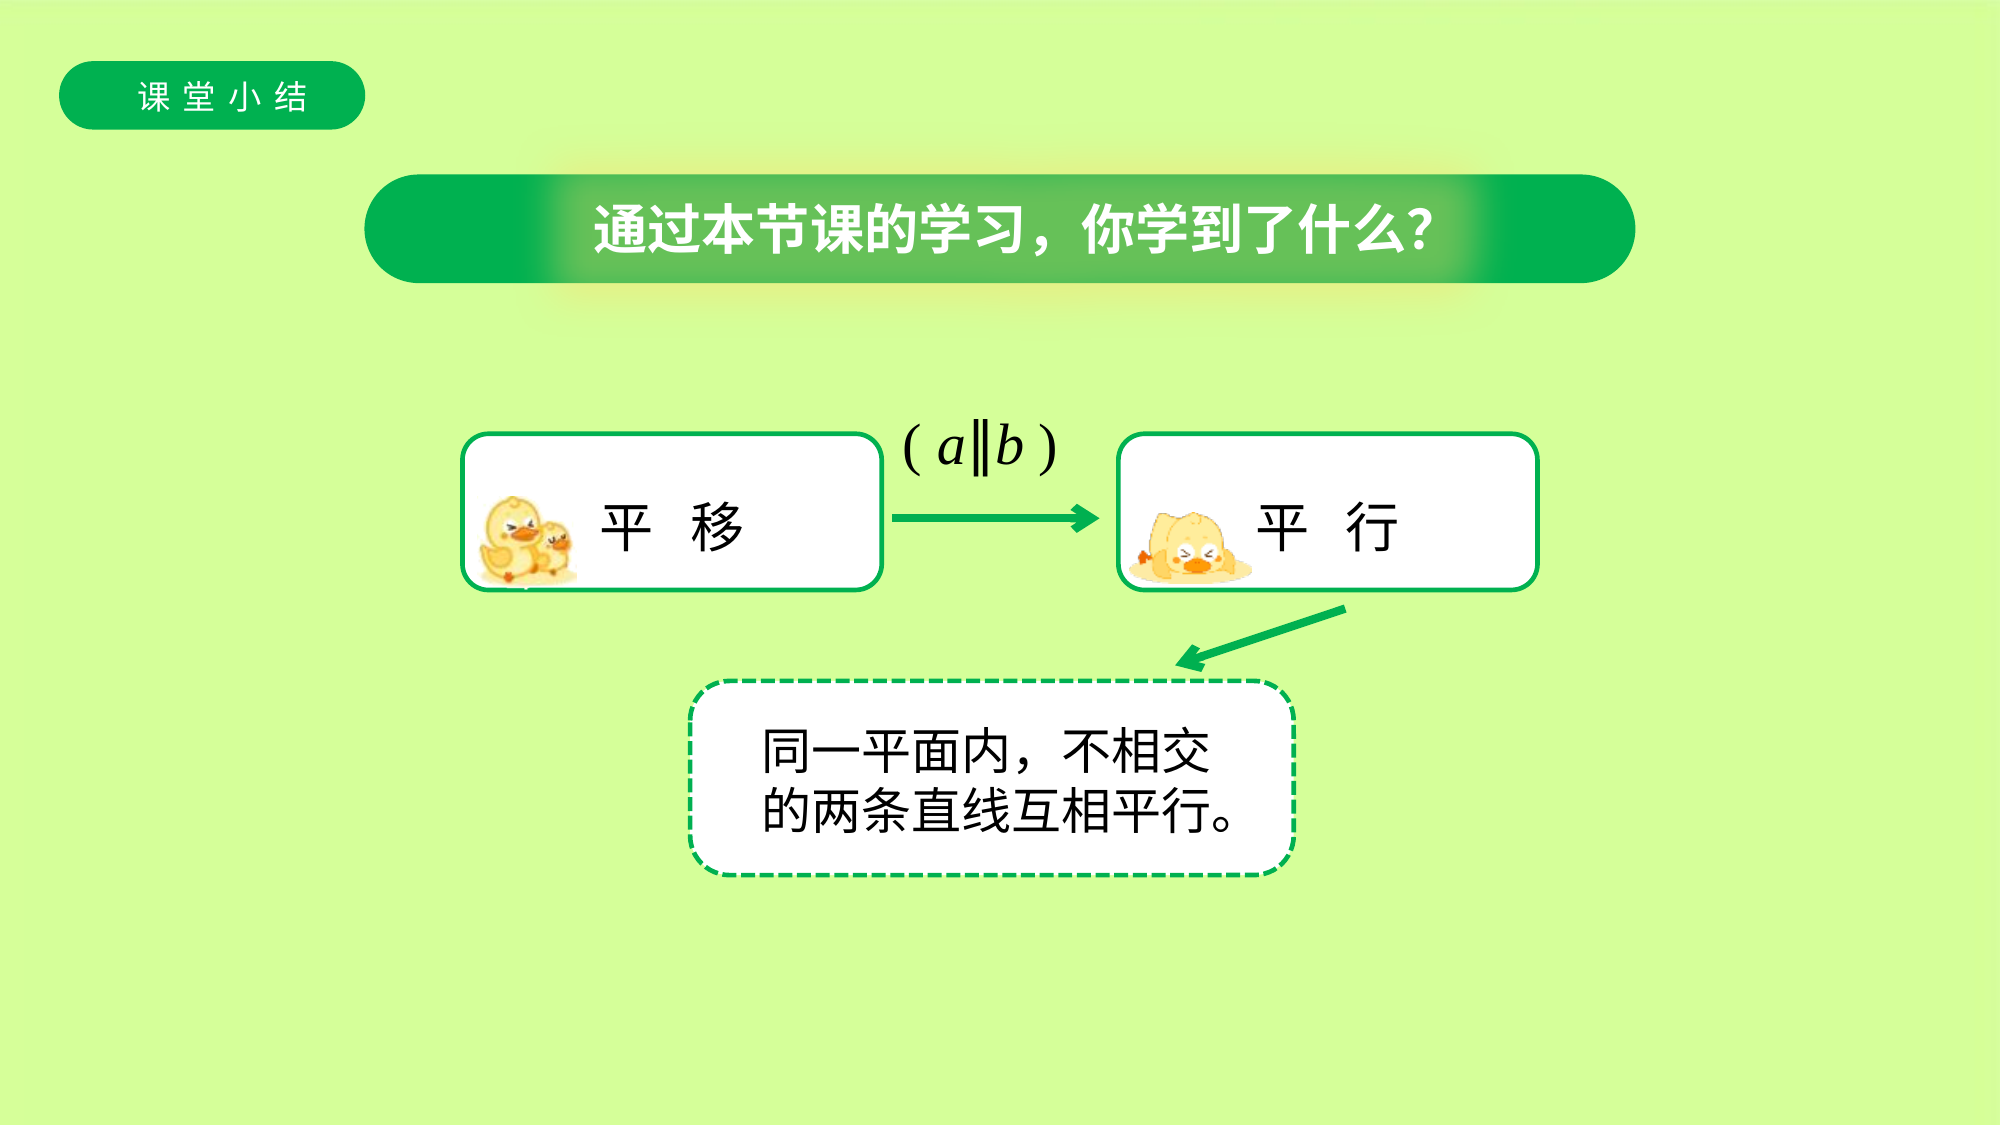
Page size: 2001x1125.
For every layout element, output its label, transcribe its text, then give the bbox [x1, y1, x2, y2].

text_box [1505, 173, 1637, 285]
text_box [1175, 608, 1346, 666]
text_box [1118, 433, 1538, 590]
picture [0, 0, 2000, 1125]
text_box 通过本节课的学习，你学到了什么？ [562, 188, 1438, 268]
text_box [462, 433, 882, 601]
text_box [690, 680, 1294, 876]
text_box [363, 173, 498, 285]
text_box ( a∥b ) [887, 398, 1171, 484]
